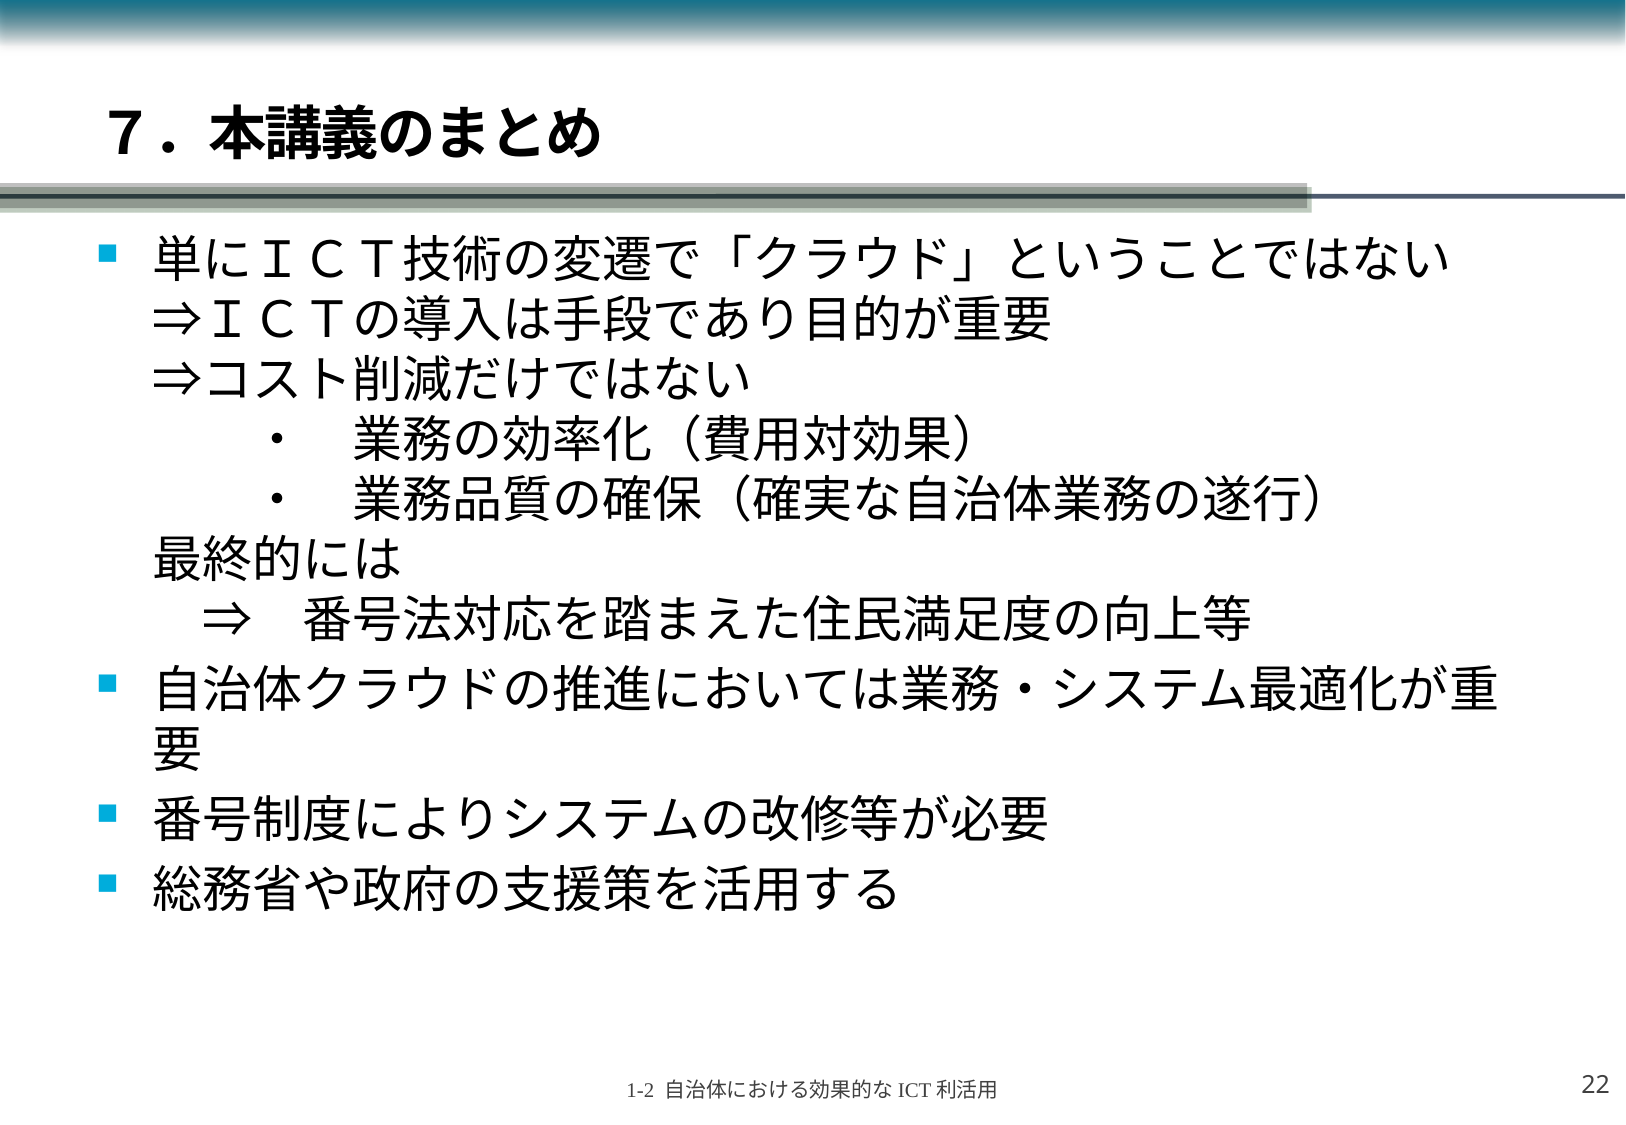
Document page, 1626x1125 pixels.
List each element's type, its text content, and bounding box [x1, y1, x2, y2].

list 単にＩＣＴ技術の変遷で「クラウド」ということではない ⇒ＩＣＴの導入は手段であり目的が重要 ⇒コスト削減だけではない ・ 業務の効率化（費用対効果） ・ 業務品質の確保（確実な自治体業務の遂行） 最終的には ⇒ 番号法対応を踏まえた住民満足度の向上等 自治体クラウドの推進においては業務・システム最適化が重要 番号制度によりシステムの改修等が必要 総務省や政府の支援策を活用する [80, 219, 1544, 1006]
slide_number 21 [1456, 1034, 1625, 1111]
title ７．本講義のまとめ [80, 66, 1544, 197]
footer 1-2 自治体における効果的なICT利活用 [492, 1068, 1133, 1110]
